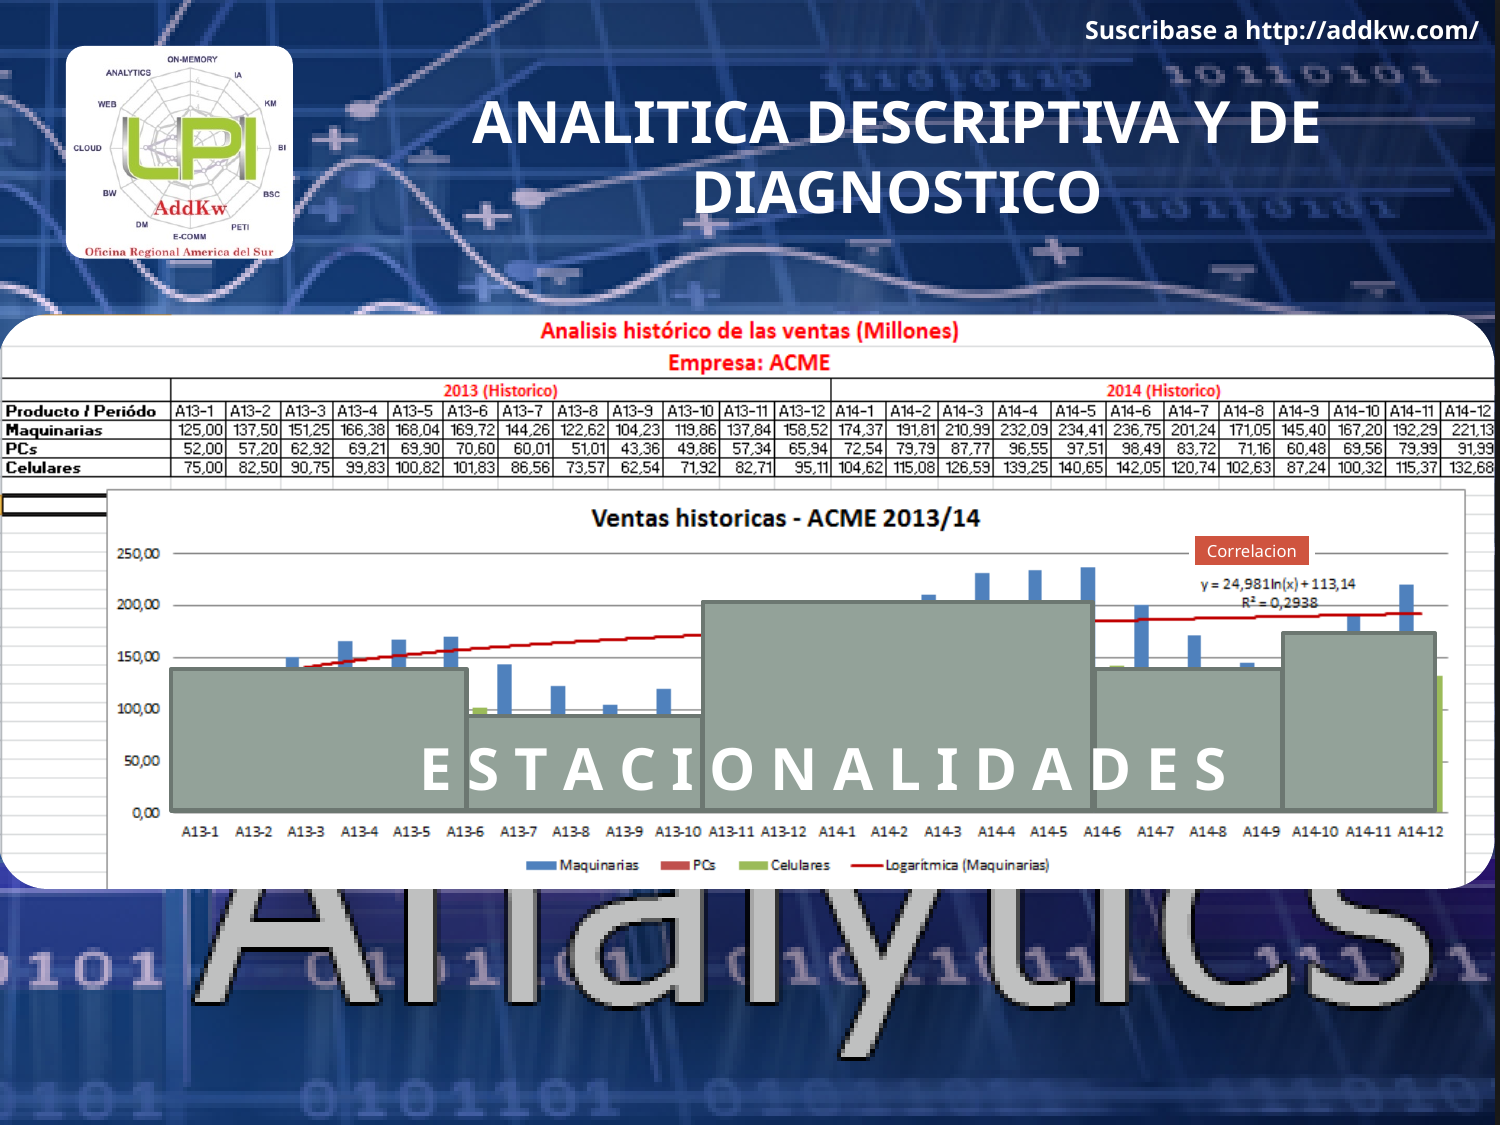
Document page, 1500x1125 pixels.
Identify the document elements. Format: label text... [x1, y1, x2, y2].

text_box ANALITICA DESCRIPTIVA Y DE DIAGNOSTICO [324, 78, 1471, 233]
picture [0, 0, 1500, 1125]
text_box Suscribase a http://addkw.com/ [1070, 7, 1495, 52]
